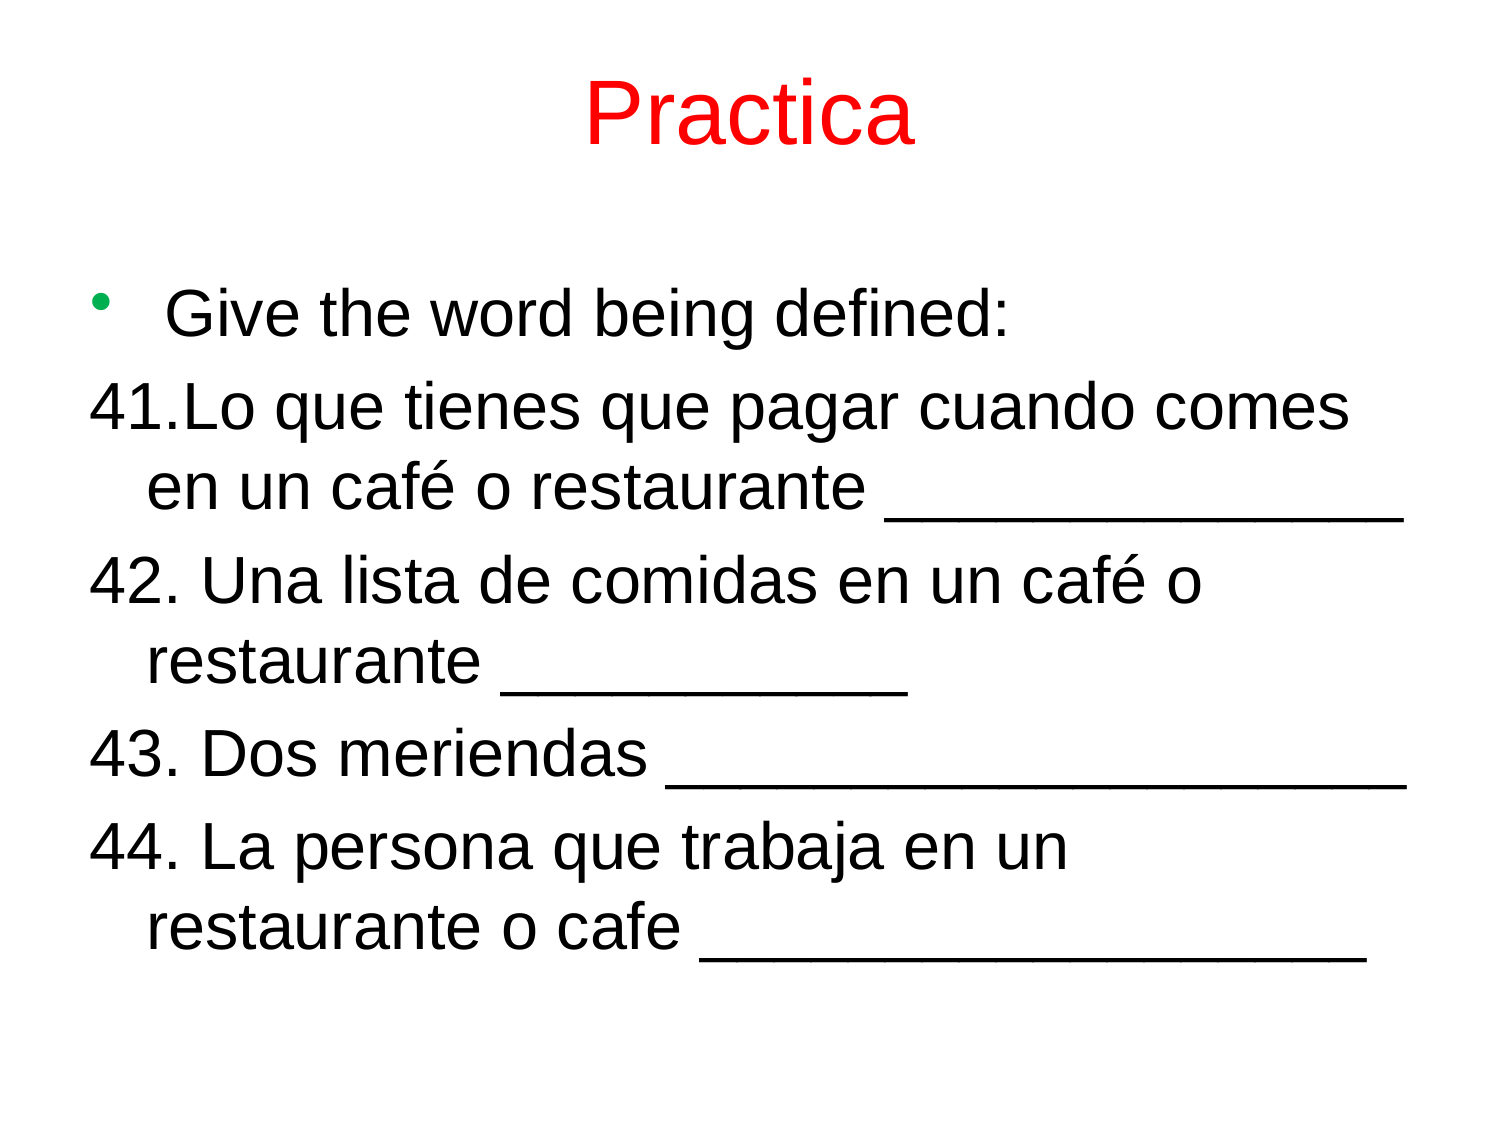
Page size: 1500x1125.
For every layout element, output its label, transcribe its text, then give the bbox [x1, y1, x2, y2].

text_box Practica [74, 45, 1425, 233]
text_box Give the word being defined: 41.Lo que tienes que pagar cuando comes en un café o restaurante ______________ 42. Una lista de comidas en un café o restaurante ___________ 43. Dos meriendas ____________________ 44. La persona que trabaja en un restaurante o cafe __________________ [74, 262, 1425, 1005]
